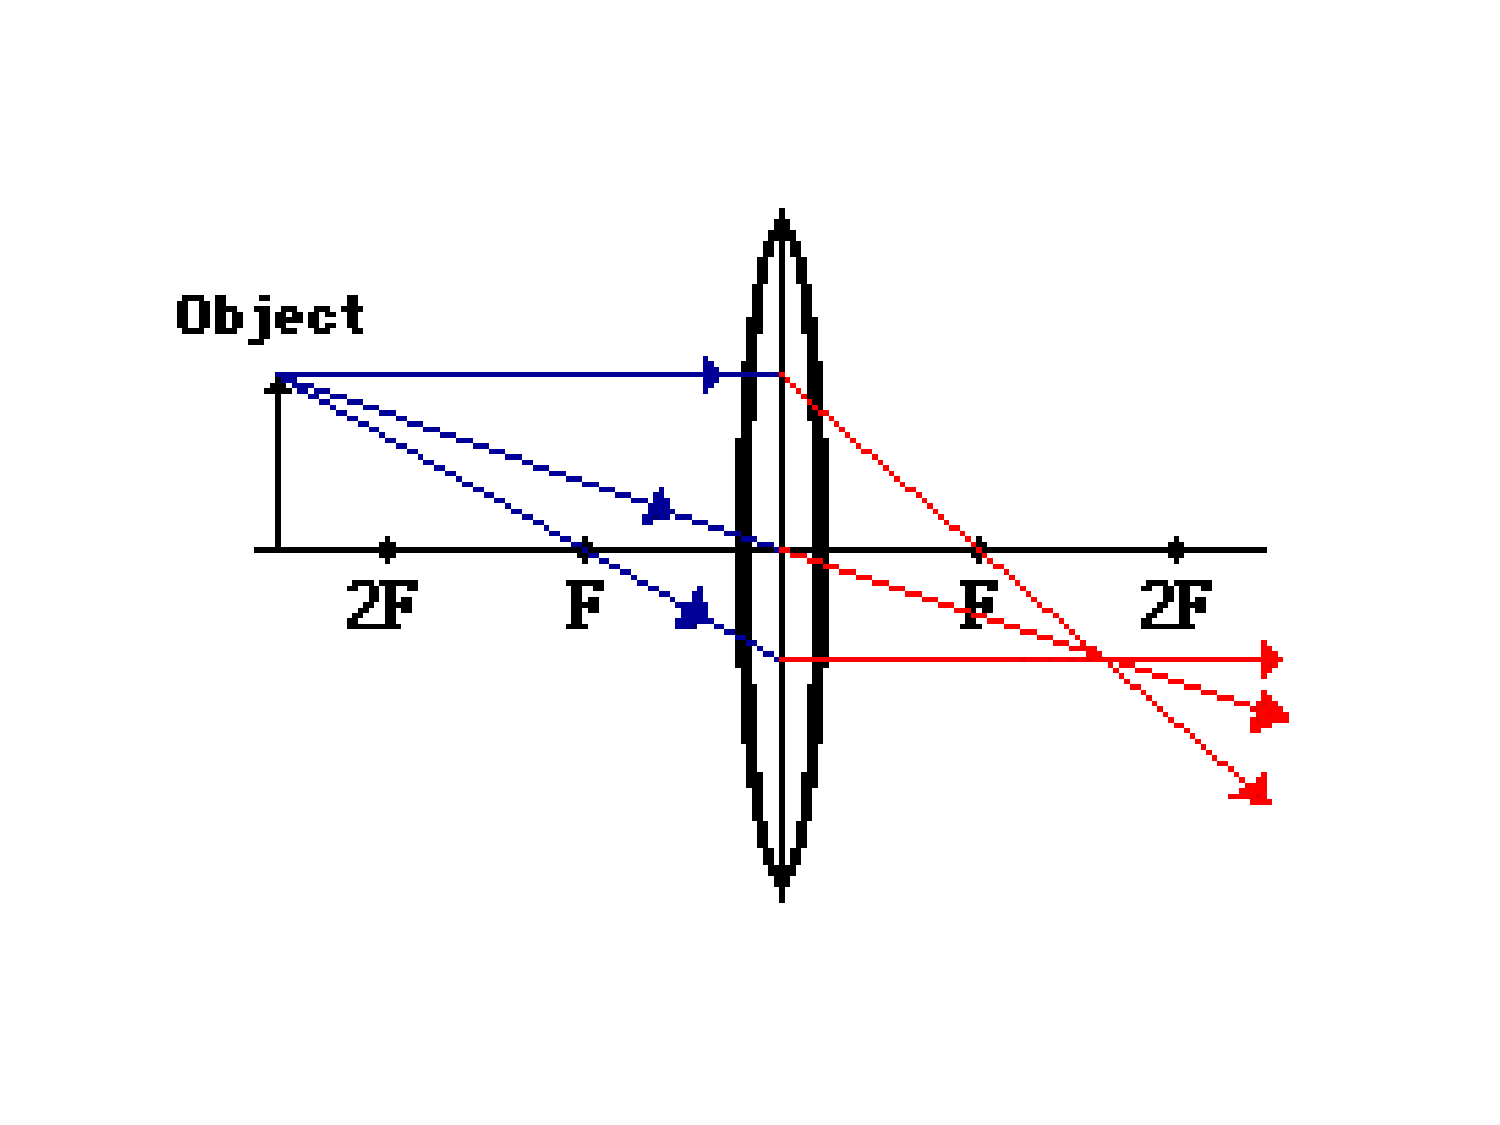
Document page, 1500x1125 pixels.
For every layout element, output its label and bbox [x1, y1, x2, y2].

picture [24, 137, 1301, 964]
